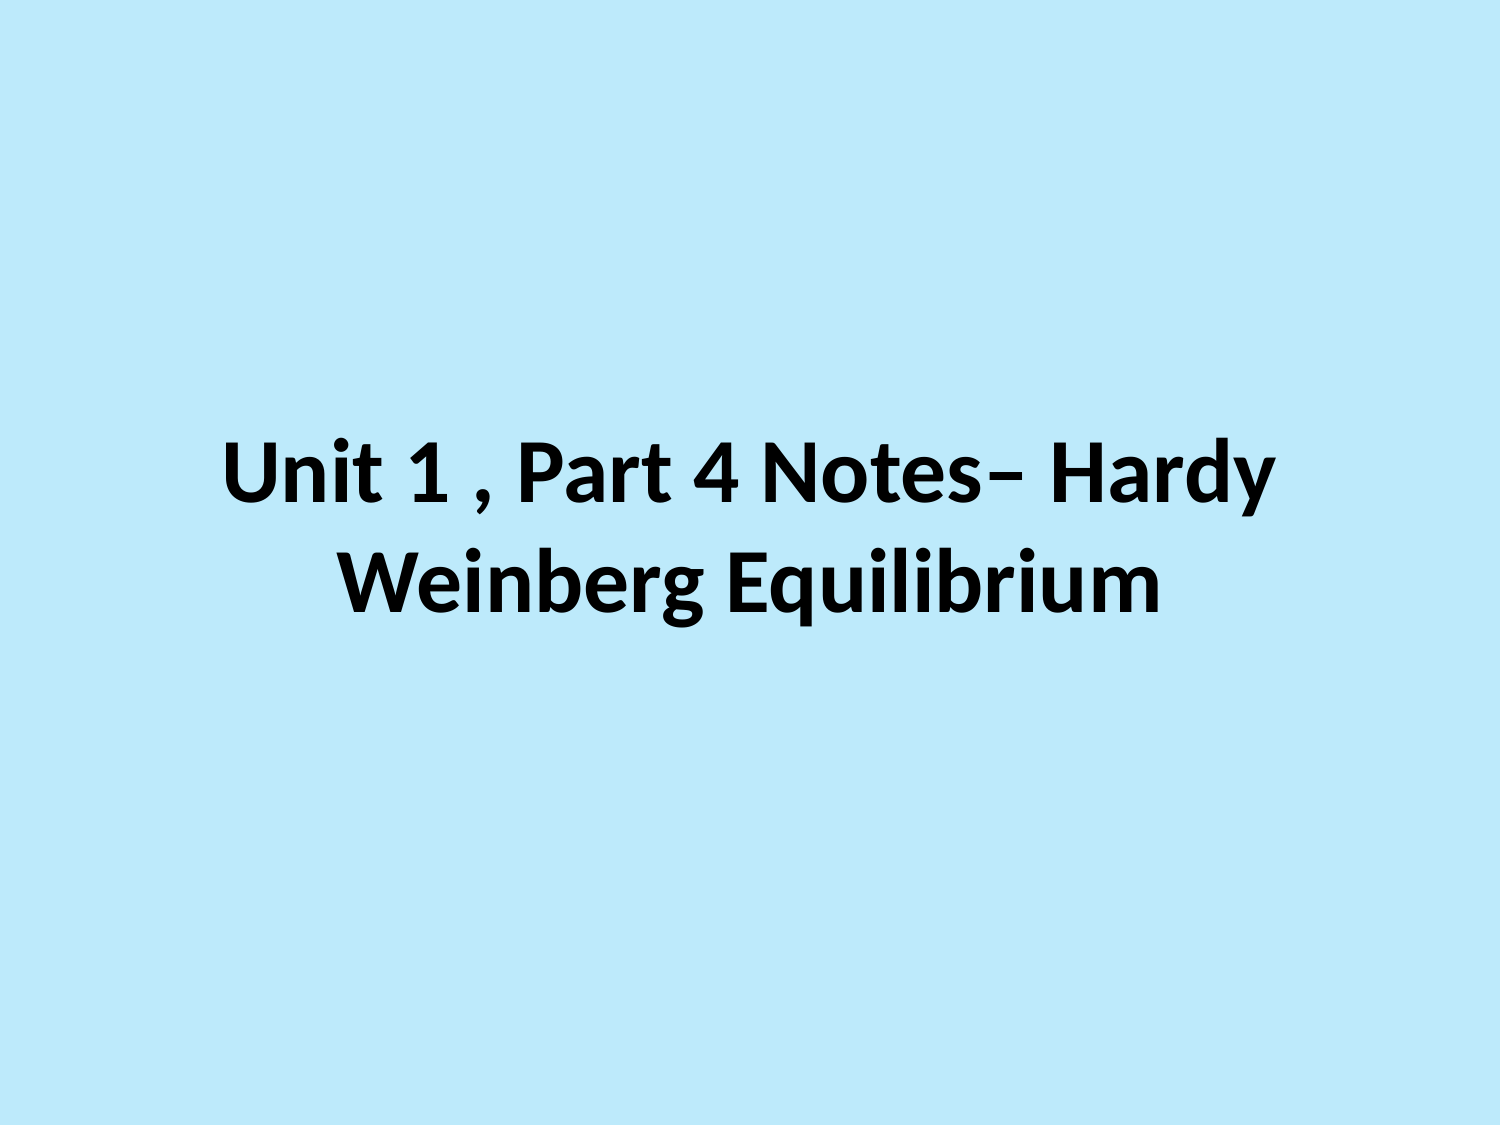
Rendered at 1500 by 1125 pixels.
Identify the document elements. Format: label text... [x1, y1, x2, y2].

title Unit 1 , Part 4 Notes– Hardy Weinberg Equilibrium [112, 399, 1388, 642]
